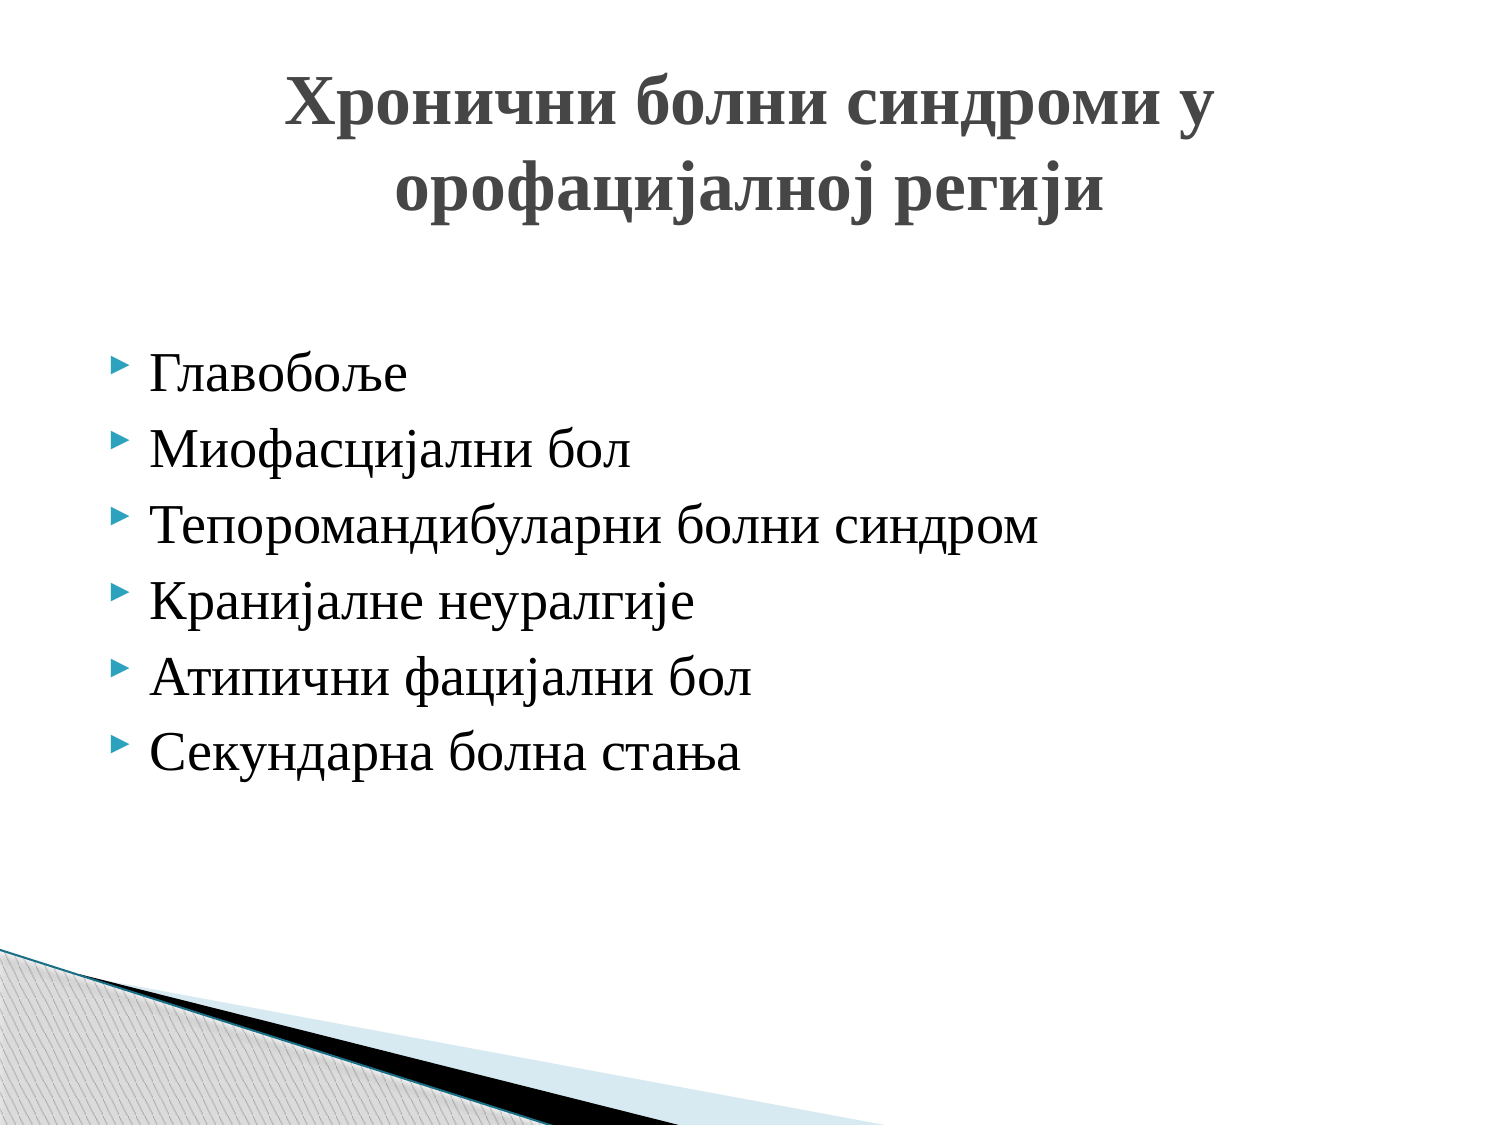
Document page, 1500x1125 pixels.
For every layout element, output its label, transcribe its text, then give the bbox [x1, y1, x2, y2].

title Хронични болни синдроми у орофацијалној регији [75, 45, 1425, 233]
list Главобоље Миофасцијални бол Тепоромандибуларни болни синдром Кранијалне неуралгије Атипични фацијални бол Секундарна болна стања [75, 327, 1425, 1071]
